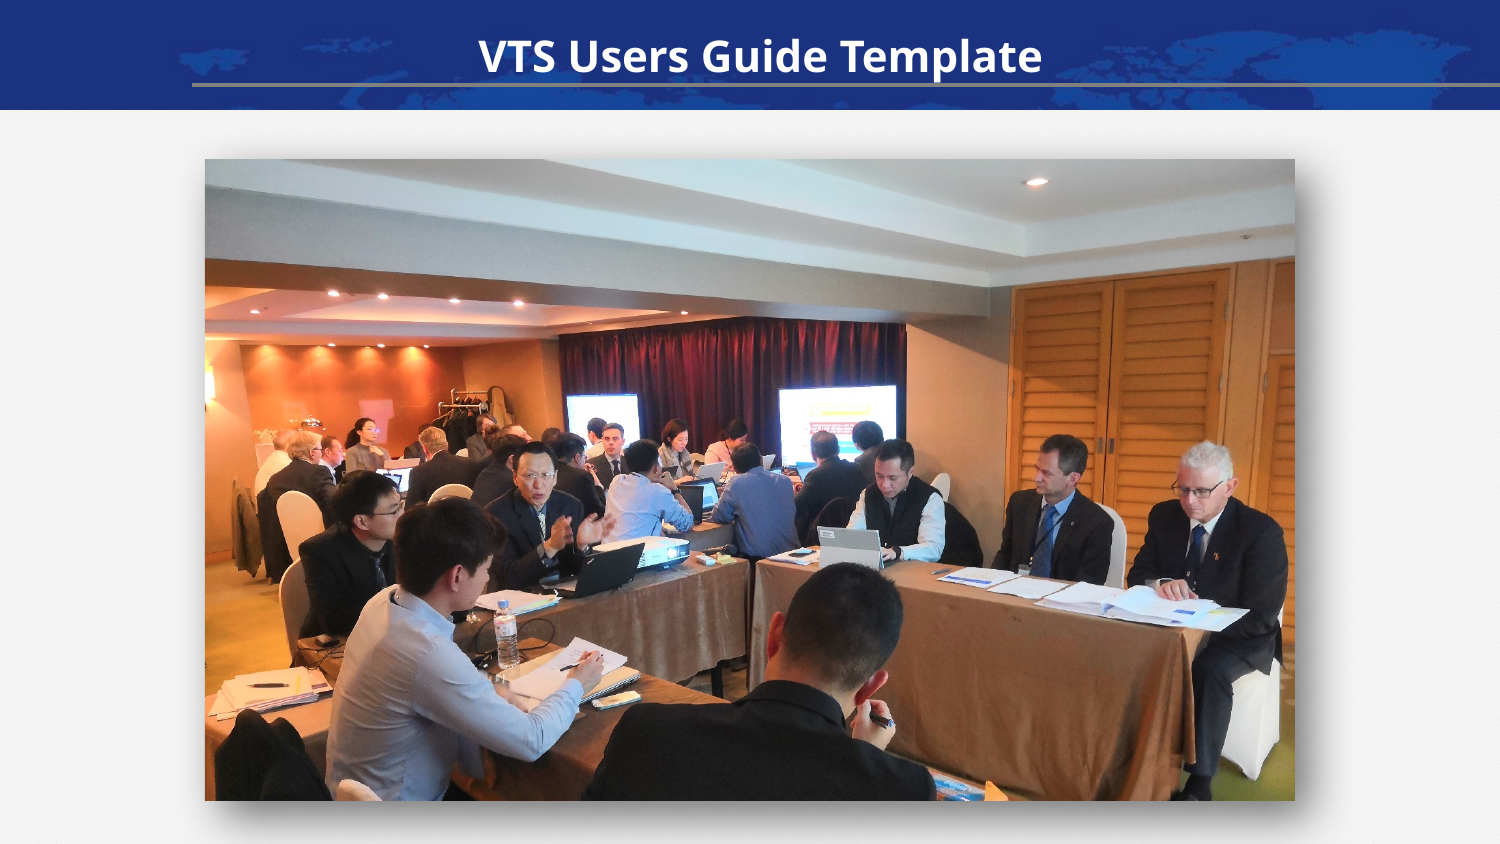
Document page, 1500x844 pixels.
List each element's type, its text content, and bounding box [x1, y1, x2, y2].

picture [0, 0, 1500, 110]
picture [204, 159, 1296, 801]
text_box VTS Users Guide Template [209, 21, 1300, 89]
